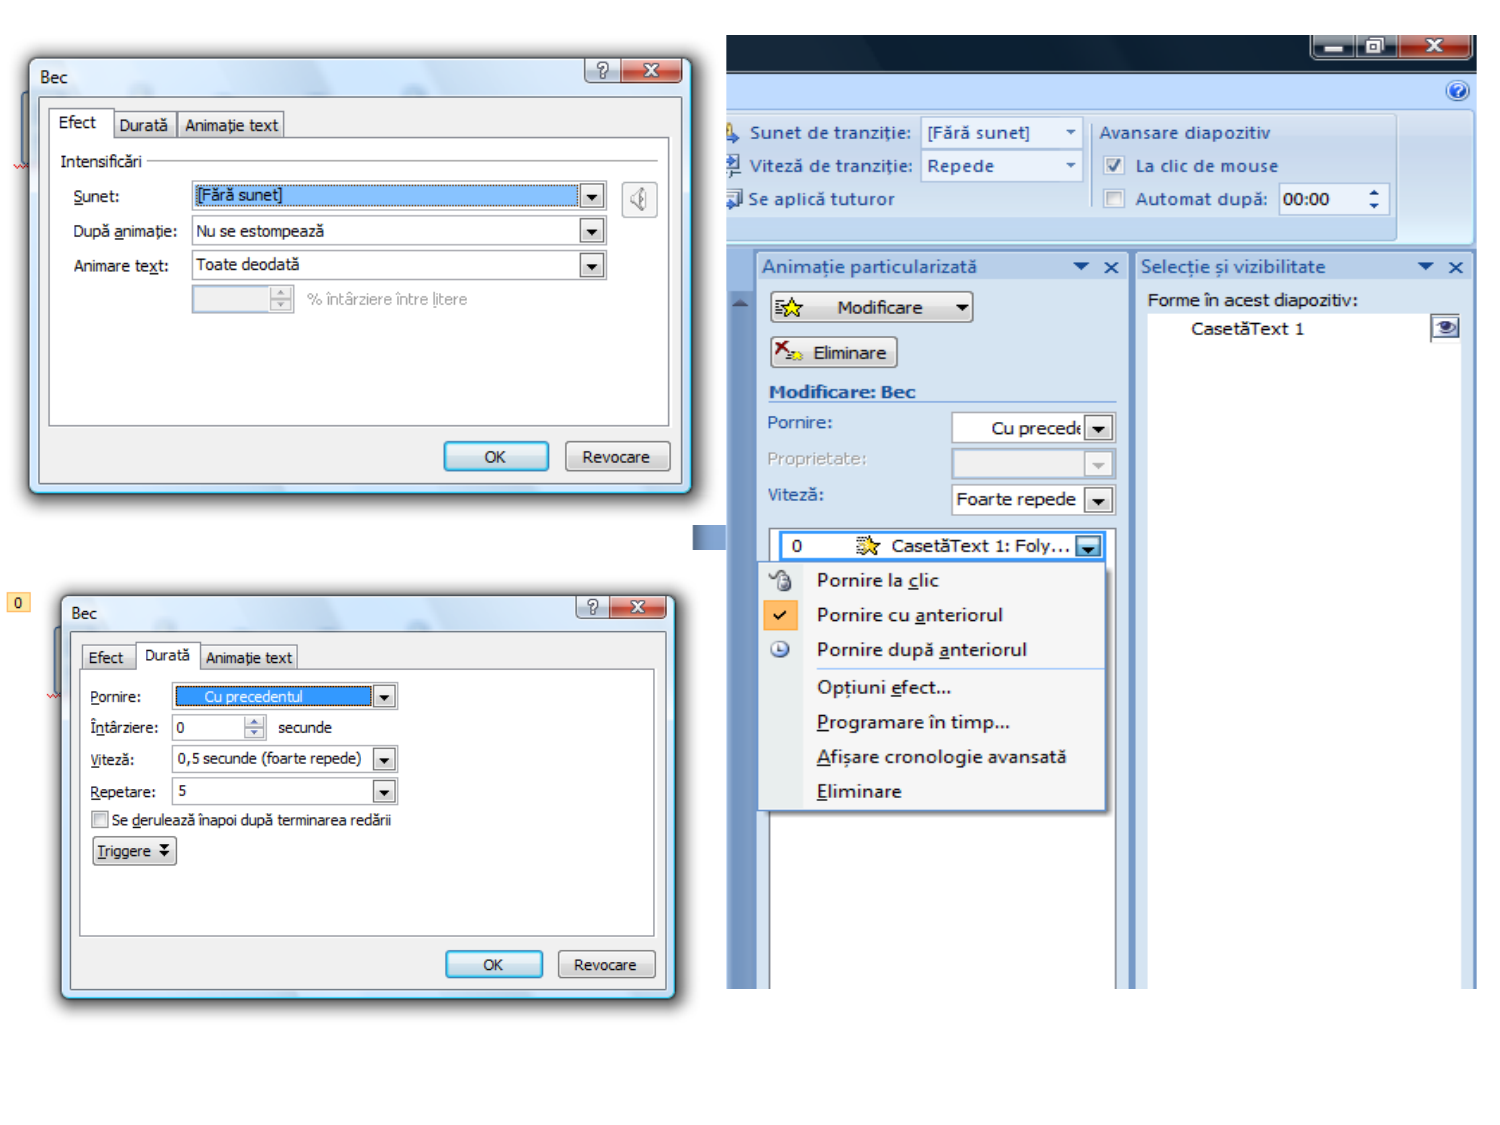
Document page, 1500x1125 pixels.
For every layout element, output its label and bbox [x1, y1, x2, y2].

picture [0, 34, 1477, 1036]
